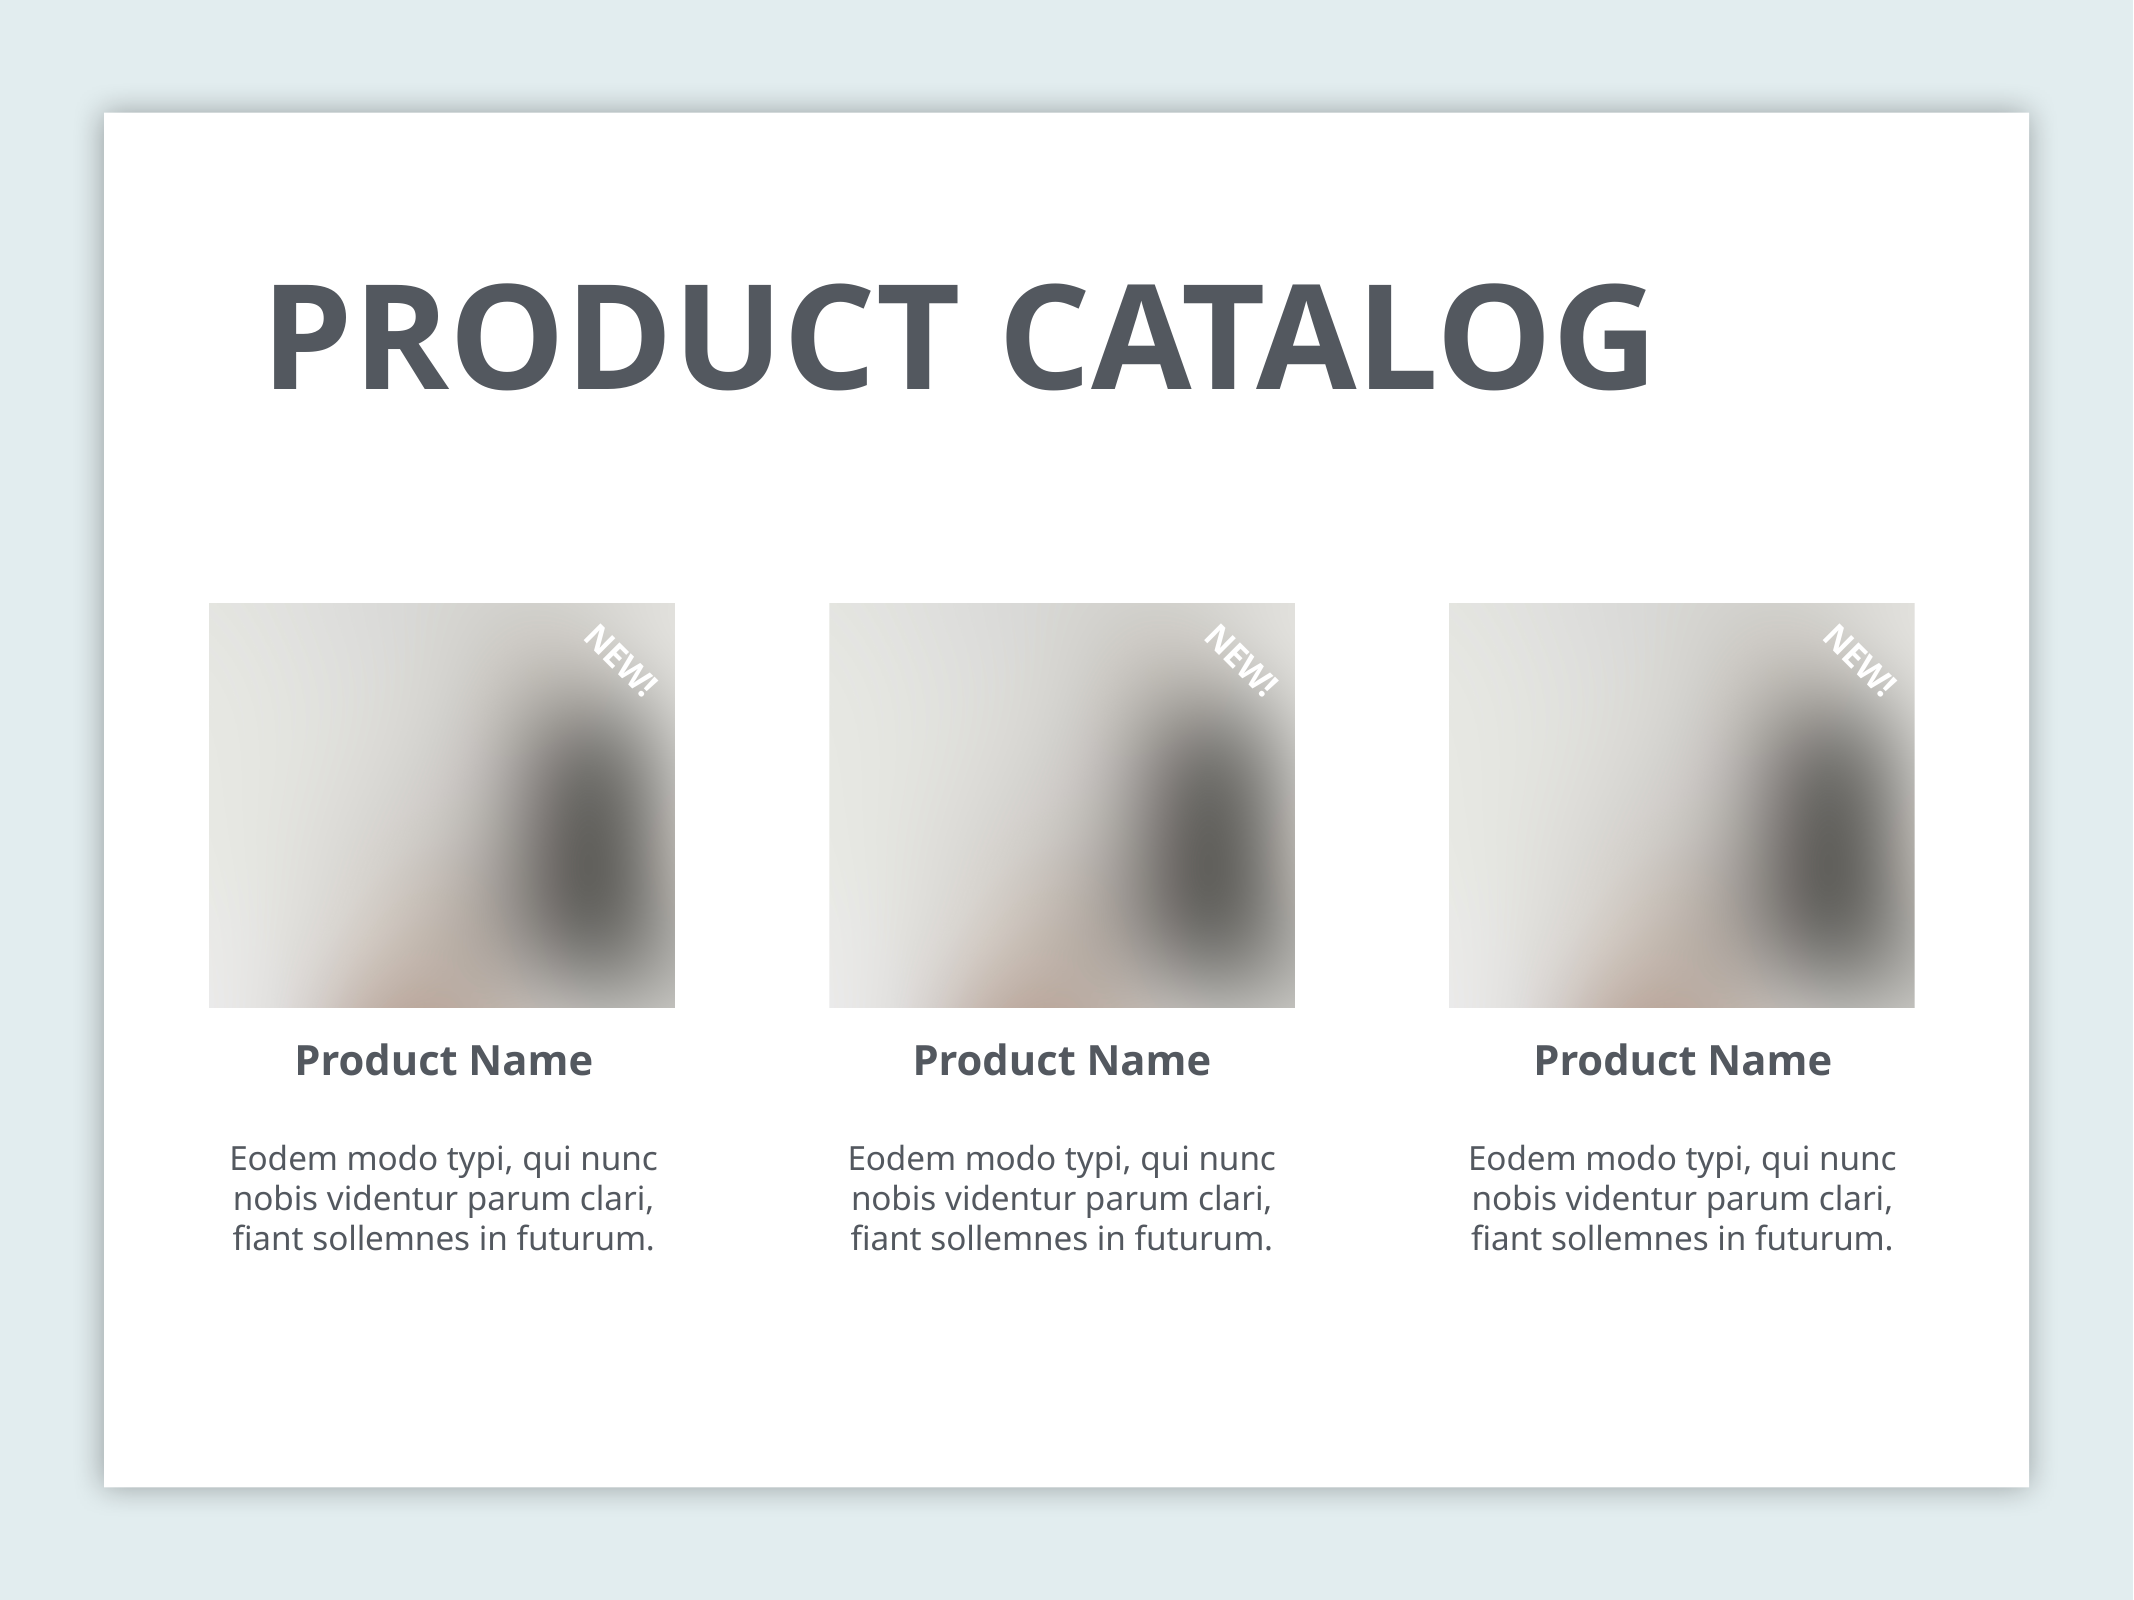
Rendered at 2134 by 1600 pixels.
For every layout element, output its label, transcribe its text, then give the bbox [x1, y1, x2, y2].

list Product Name [1446, 1021, 1919, 1106]
list NEW! [1209, 595, 1222, 602]
list Eodem modo typi, qui nunc nobis videntur parum clari, fiant sollemnes in futurum. [826, 1114, 1299, 1281]
list NEW! [1915, 676, 1925, 697]
list NEW! [588, 595, 602, 602]
list Product Name [826, 1021, 1299, 1106]
list NEW! [675, 675, 686, 698]
list Product Name [208, 1021, 680, 1106]
picture [828, 602, 1296, 1008]
list NEW! [1296, 676, 1306, 697]
title product Catalog [261, 208, 1872, 418]
picture [208, 602, 675, 1008]
list NEW! [1827, 595, 1841, 602]
list Eodem modo typi, qui nunc nobis videntur parum clari, fiant sollemnes in futurum. [1446, 1114, 1919, 1281]
picture [1448, 602, 1915, 1008]
list Eodem modo typi, qui nunc nobis videntur parum clari, fiant sollemnes in futurum. [208, 1114, 680, 1281]
